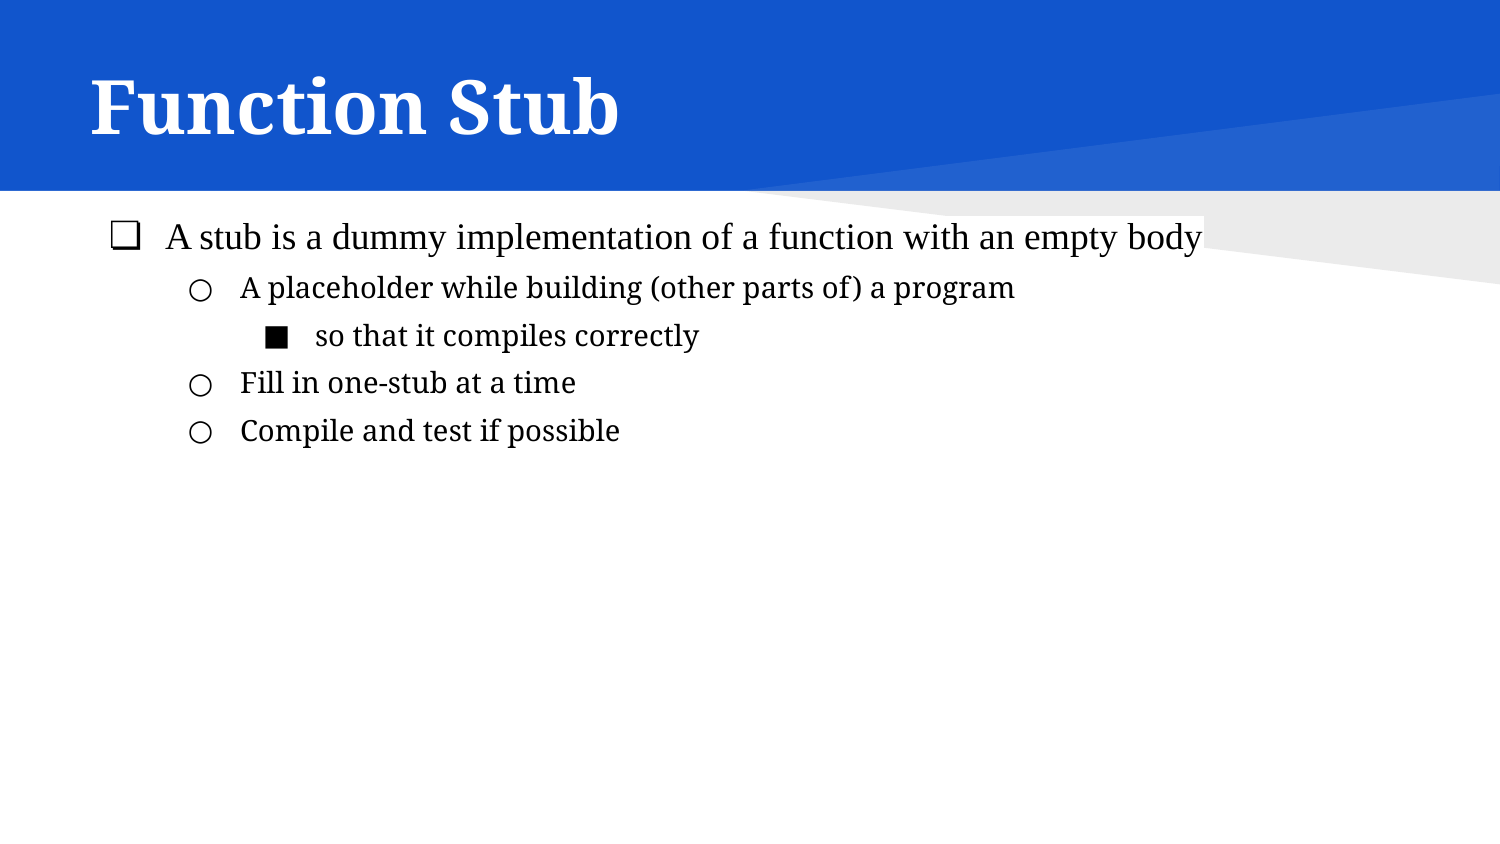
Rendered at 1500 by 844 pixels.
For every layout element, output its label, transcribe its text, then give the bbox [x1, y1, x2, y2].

title Function Stub [75, 33, 1425, 175]
list A stub is a dummy implementation of a function with an empty body A placeholder while building (other parts of) a program so that it compiles correctly Fill in one-stub at a time Compile and test if possible [75, 196, 1425, 808]
